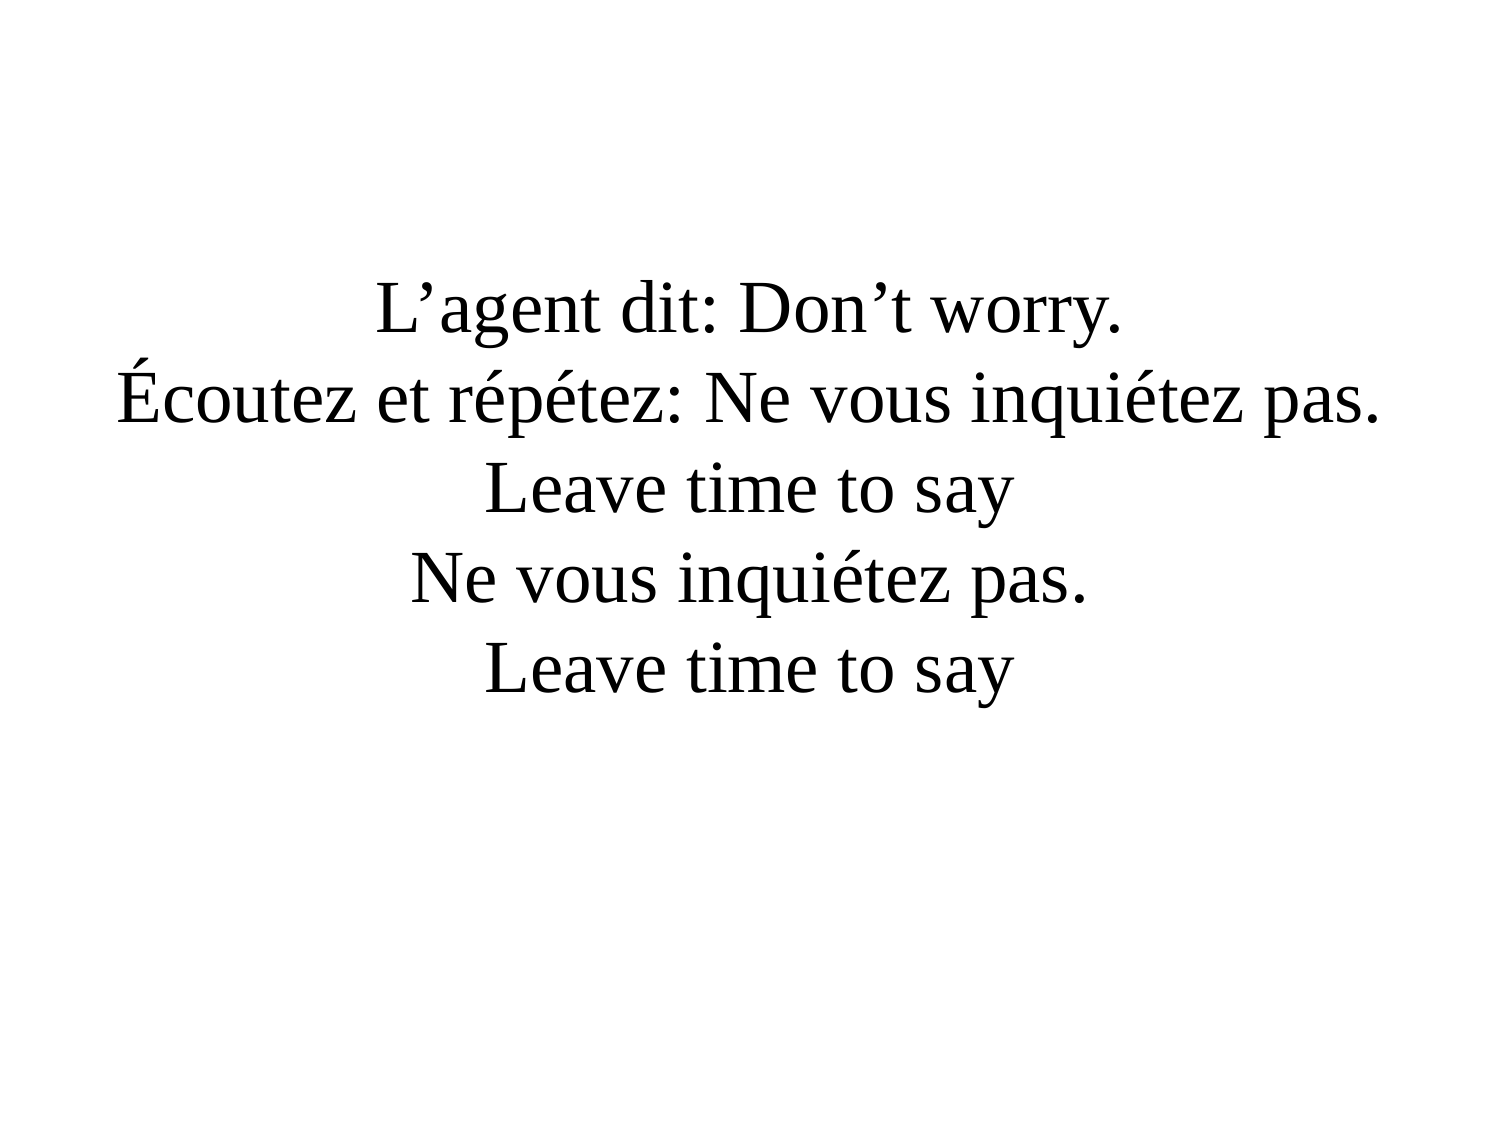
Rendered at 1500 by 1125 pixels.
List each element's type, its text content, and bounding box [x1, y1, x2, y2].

text_box L’agent dit: Don’t worry. Écoutez et répétez: Ne vous inquiétez pas. Leave time to say Ne vous inquiétez pas. Leave time to say [87, 249, 1413, 715]
